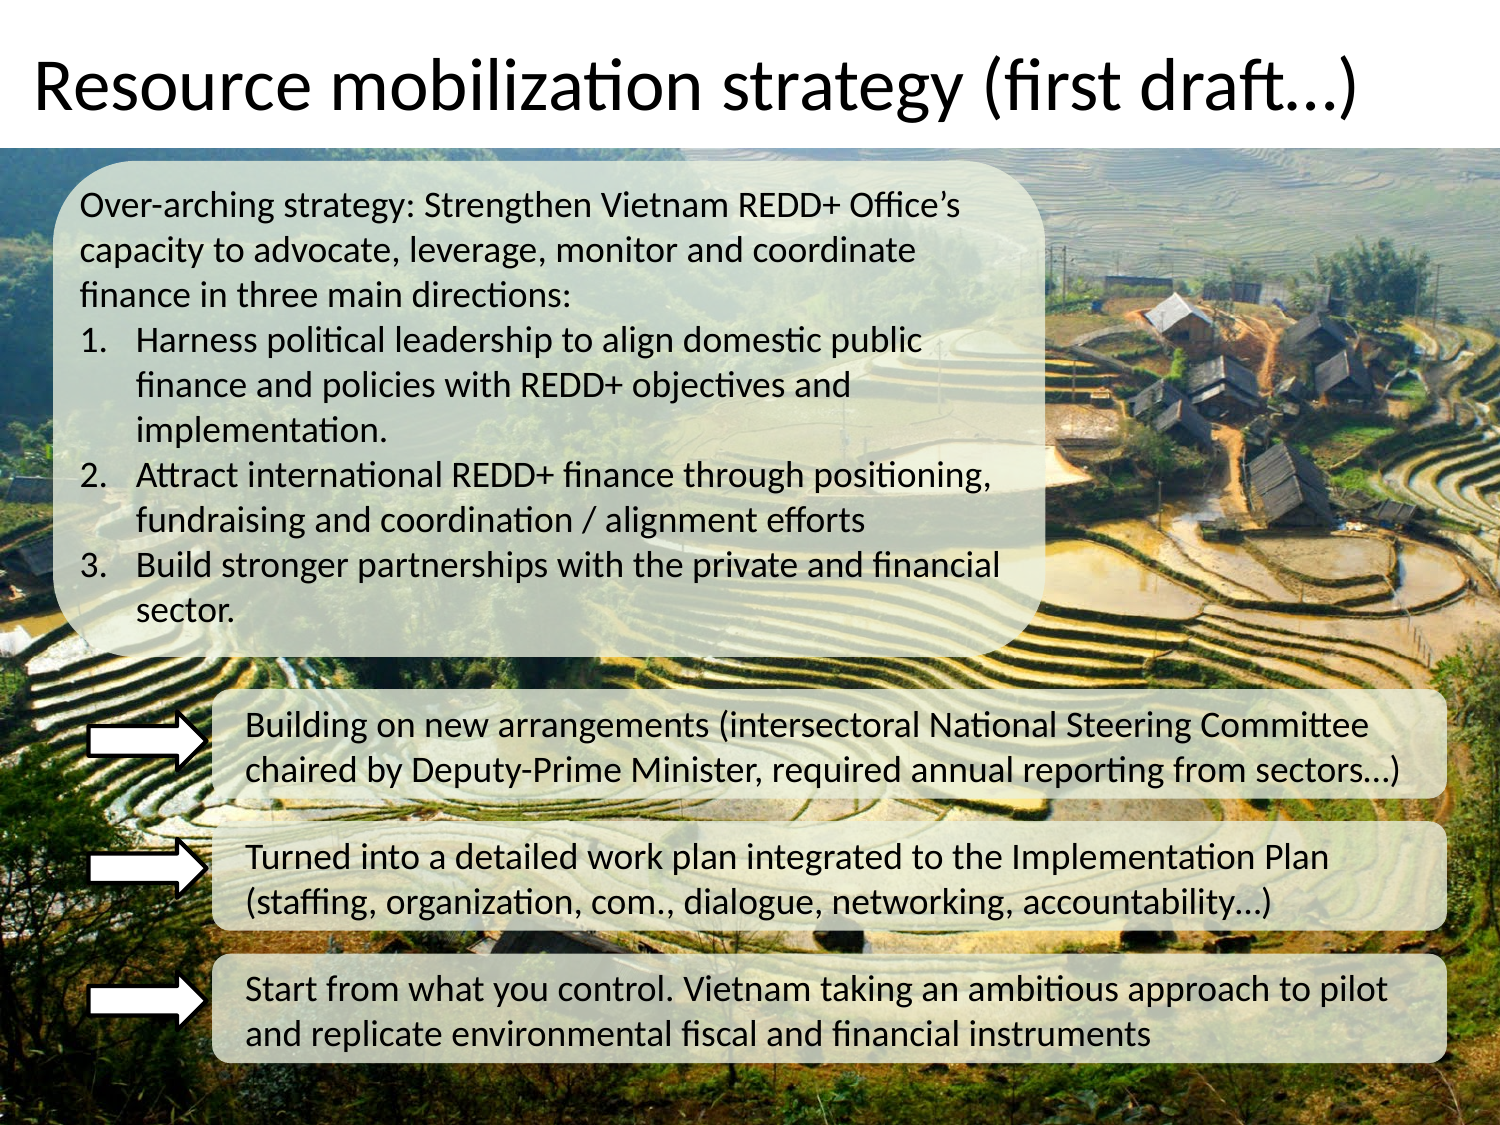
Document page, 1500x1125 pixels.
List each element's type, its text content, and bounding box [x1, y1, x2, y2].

picture [0, 148, 1500, 1125]
text_box Resource mobilization strategy (first draft…) [18, 27, 1500, 133]
